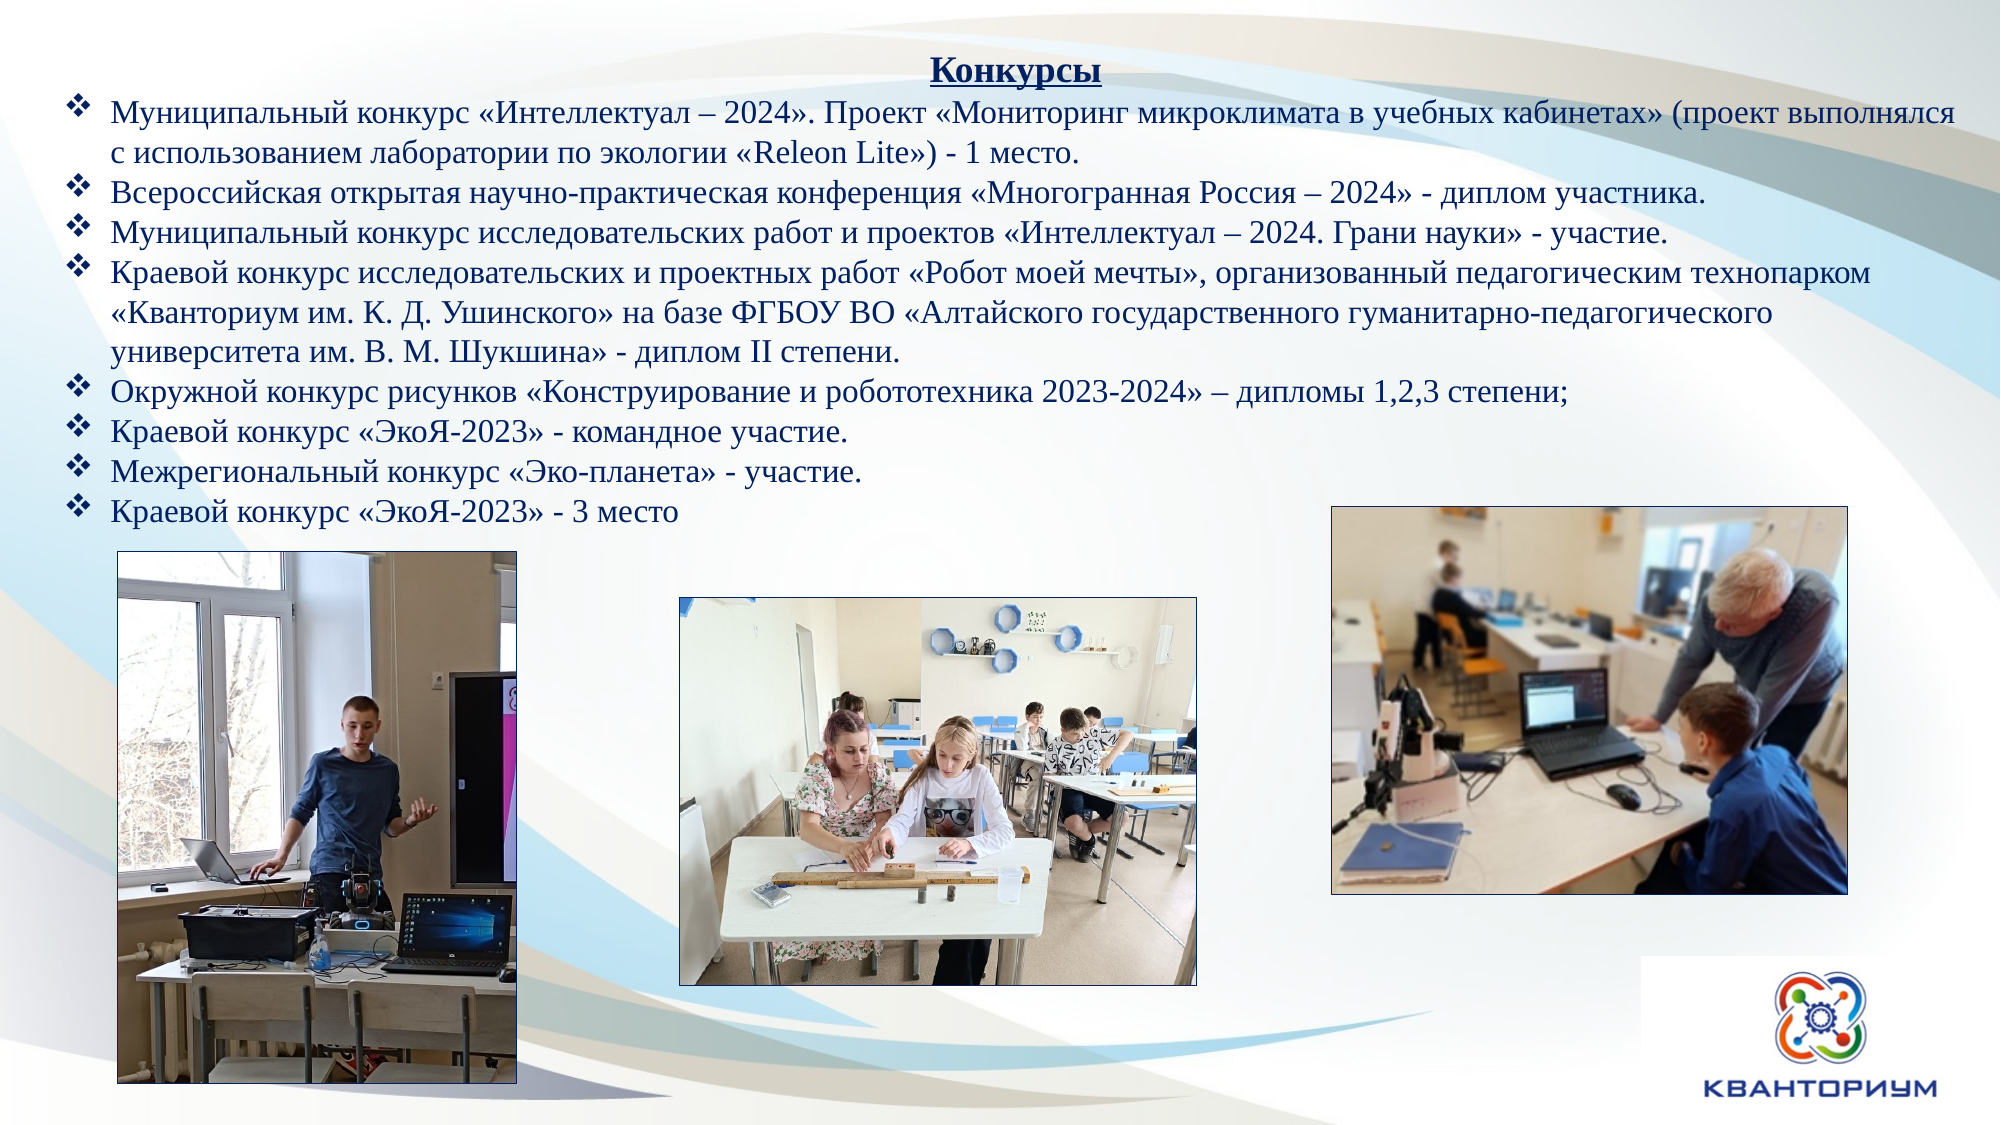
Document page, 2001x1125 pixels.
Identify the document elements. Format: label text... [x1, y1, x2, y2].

picture [117, 552, 516, 1083]
text_box Конкурсы Муниципальный конкурс «Интеллектуал – 2024». Проект «Мониторинг микроклимата в учебных кабинетах» (проект выполнялся с использованием лаборатории по экологии «Releon Lite») - 1 место. Всероссийская открытая научно-практическая конференция «Многогранная Россия – 2024» - диплом участника. Муниципальный конкурс исследовательских работ и проектов «Интеллектуал – 2024. Грани науки» - участие. Краевой конкурс исследовательских и проектных работ «Робот моей мечты», организованный педагогическим технопарком «Кванториум им. К. Д. Ушинского» на базе ФГБОУ ВО «Алтайского государственного гуманитарно-педагогического университета им. В. М. Шукшина» - диплом II степени. Окружной конкурс рисунков «Конструирование и робототехника 2023-2024» – дипломы 1,2,3 степени; Краевой конкурс «ЭкоЯ-2023» - командное участие. Межрегиональный конкурс «Эко-планета» - участие. Краевой конкурс «ЭкоЯ-2023» - 3 место [48, 37, 1983, 577]
picture [679, 597, 1197, 985]
picture [1641, 956, 2000, 1120]
picture [1332, 507, 1848, 895]
